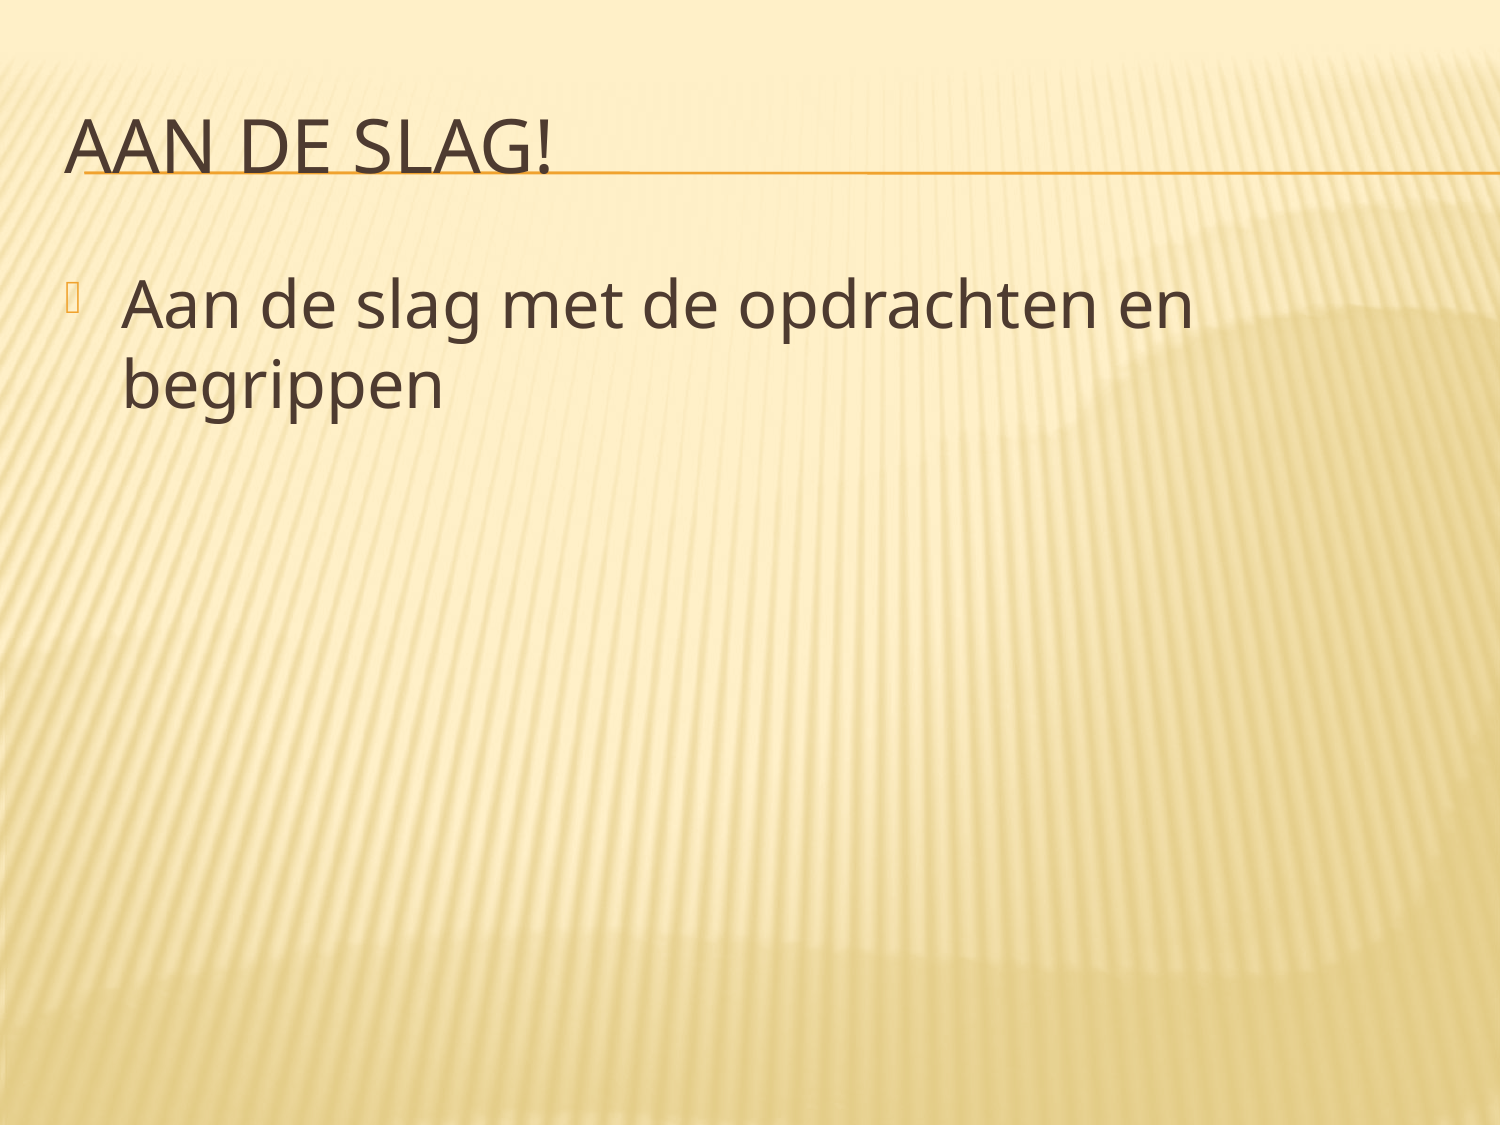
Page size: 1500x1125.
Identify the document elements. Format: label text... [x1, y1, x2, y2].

title Aan de slag! [50, 75, 1475, 213]
list Aan de slag met de opdrachten en begrippen [50, 254, 1475, 998]
